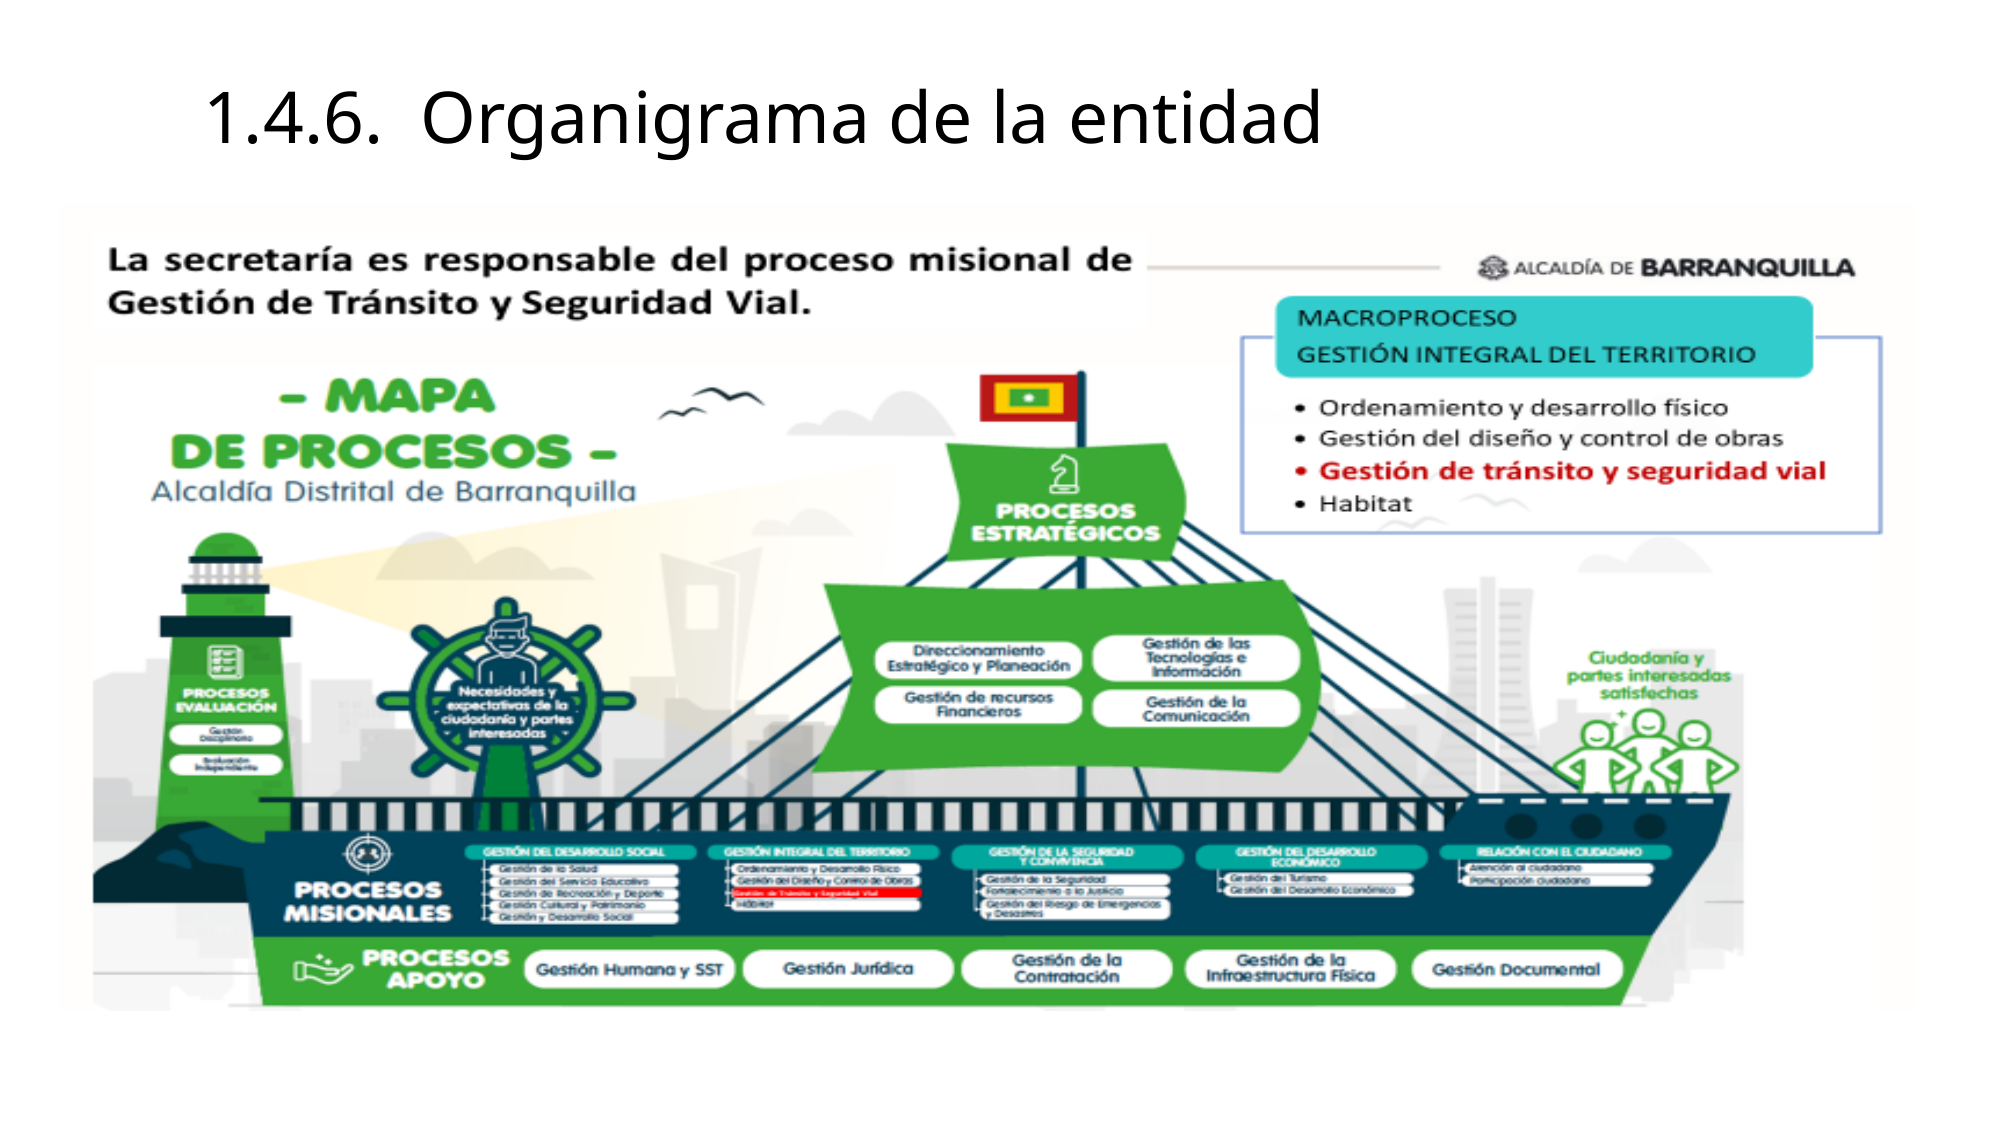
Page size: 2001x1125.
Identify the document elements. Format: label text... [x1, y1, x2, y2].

title 1.4.6. Organigrama de la entidad [169, 36, 1359, 203]
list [59, 203, 1916, 1011]
